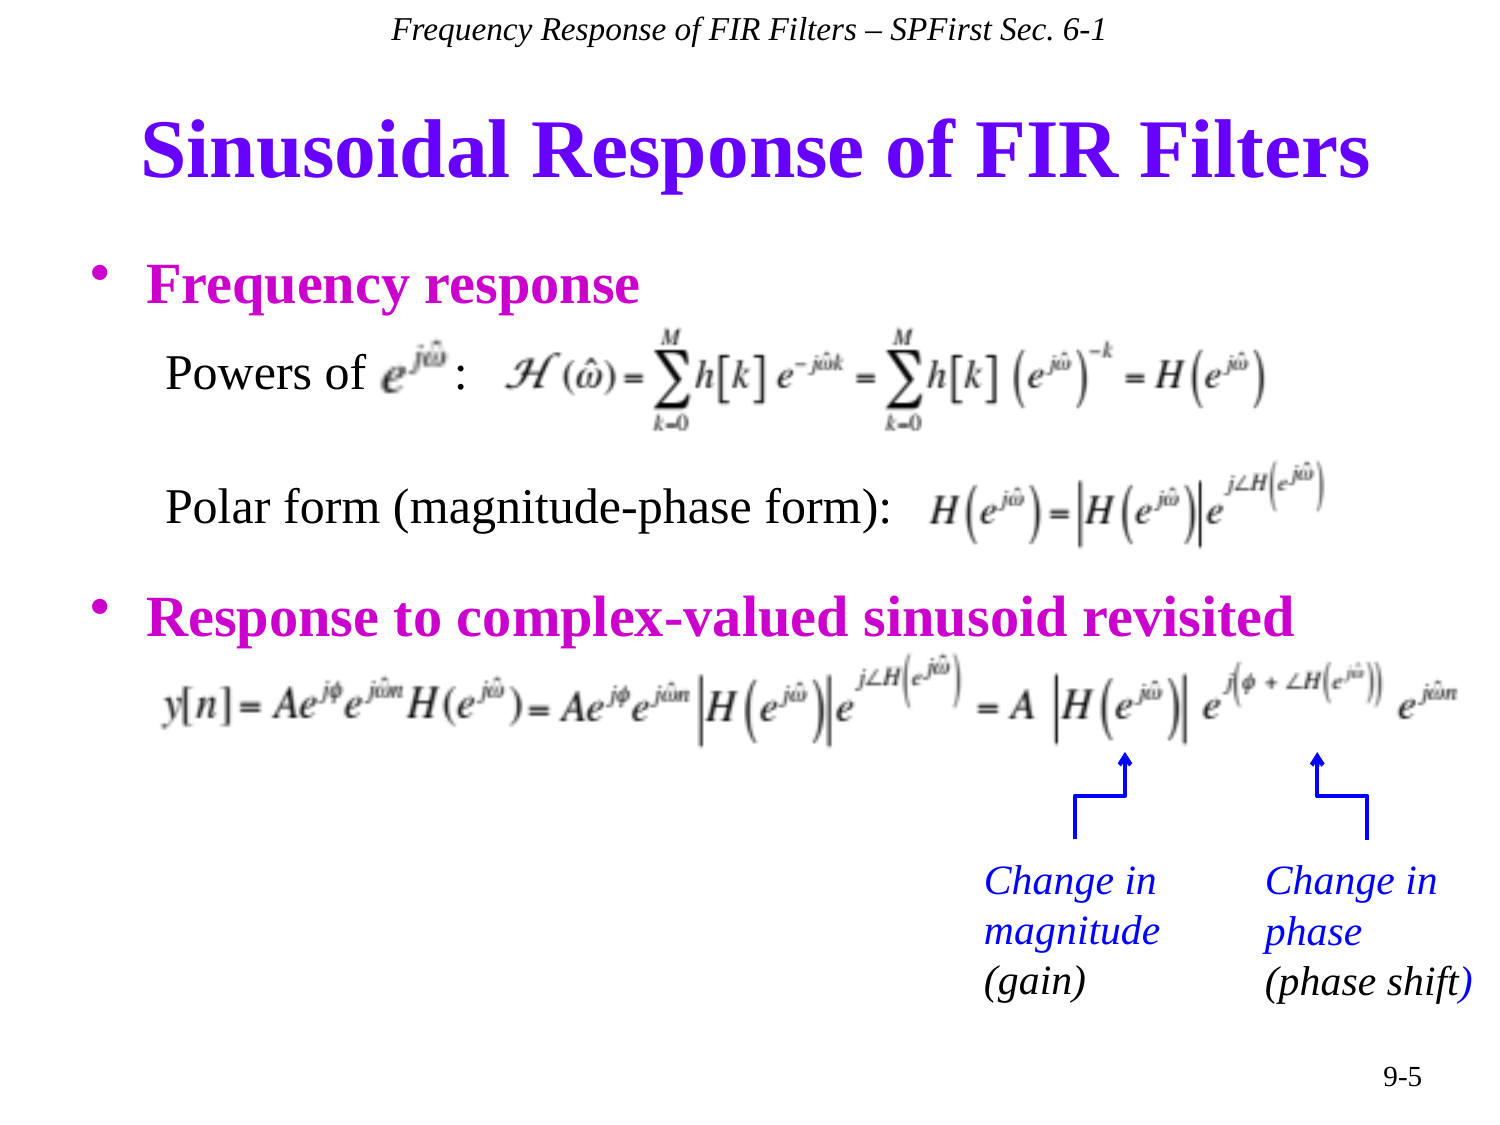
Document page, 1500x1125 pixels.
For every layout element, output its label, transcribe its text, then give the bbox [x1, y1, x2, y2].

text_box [924, 453, 1326, 551]
slide_number 9-5 [1124, 1049, 1438, 1125]
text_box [374, 331, 451, 403]
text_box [968, 751, 1182, 1013]
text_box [523, 645, 969, 750]
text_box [1249, 751, 1488, 1013]
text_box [499, 318, 1272, 435]
text_box Response to complex-valued sinusoid revisited [74, 570, 1438, 671]
title Sinusoidal Response of FIR Filters [75, 55, 1438, 237]
list Frequency response Powers of : Polar form (magnitude-phase form): [75, 237, 1438, 525]
text_box Frequency Response of FIR Filters – SPFirst Sec. 6-1 [0, 0, 1500, 55]
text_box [156, 670, 518, 734]
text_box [971, 651, 1463, 750]
